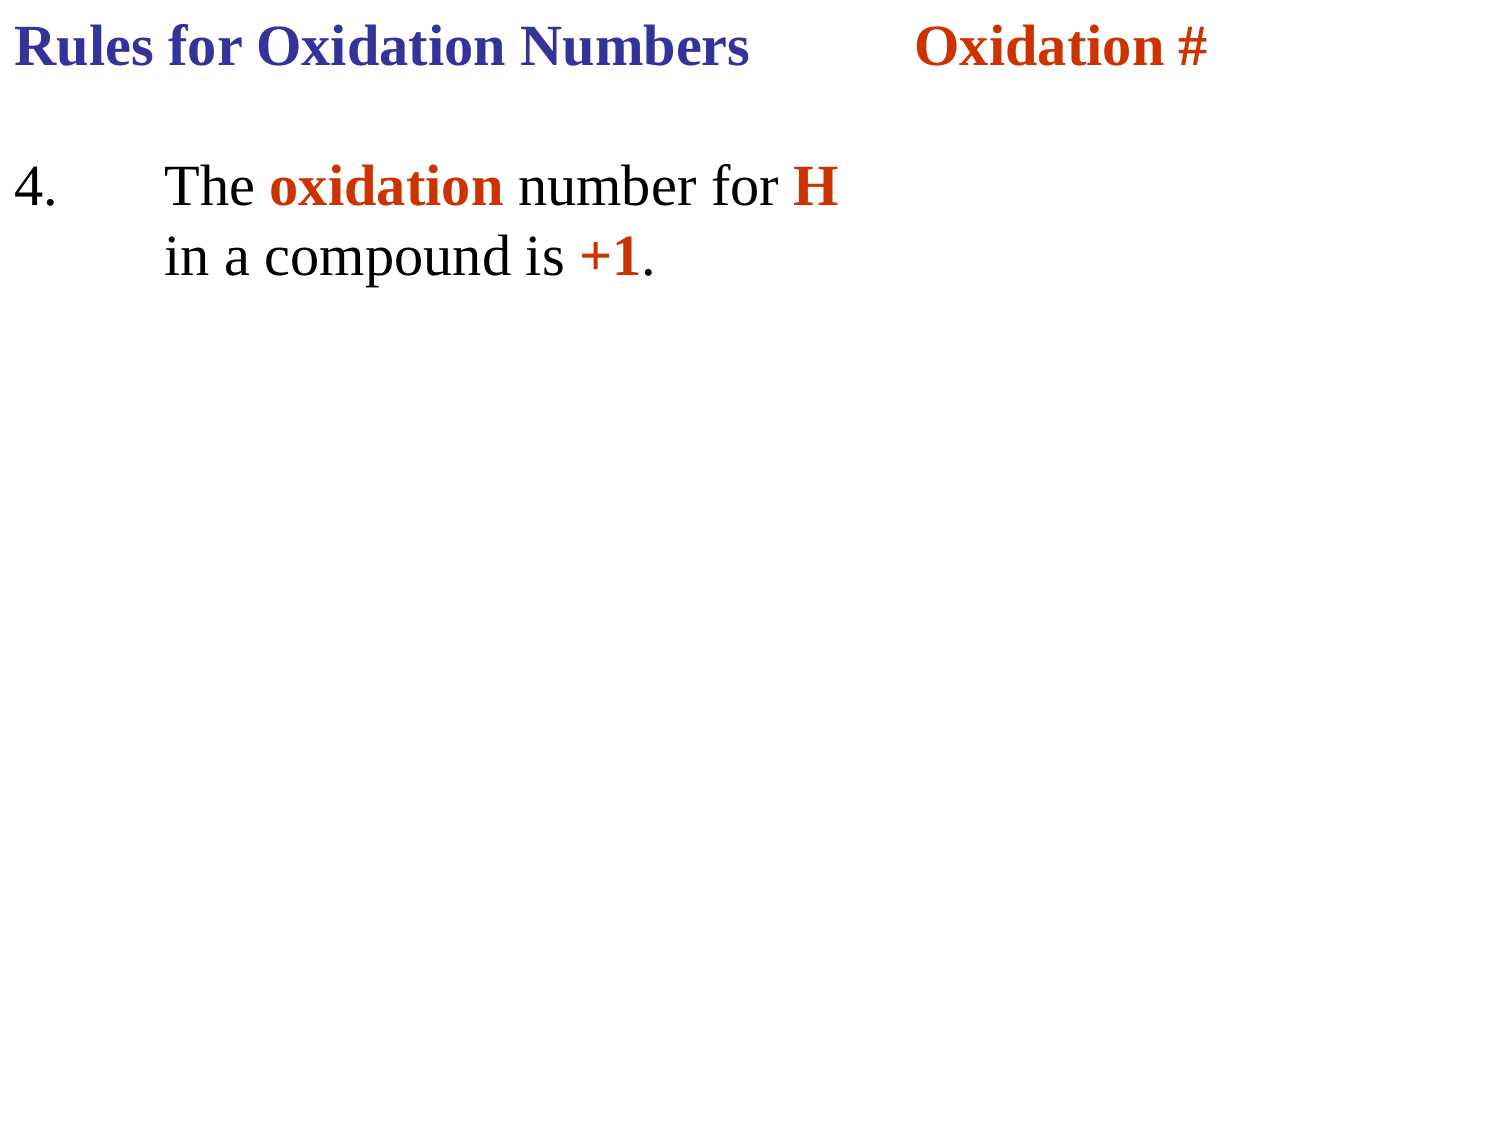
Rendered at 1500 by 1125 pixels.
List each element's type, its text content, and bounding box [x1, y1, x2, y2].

text_box Rules for Oxidation Numbers Oxidation # 4. The oxidation number for H in a compound is +1. [0, 0, 1500, 435]
